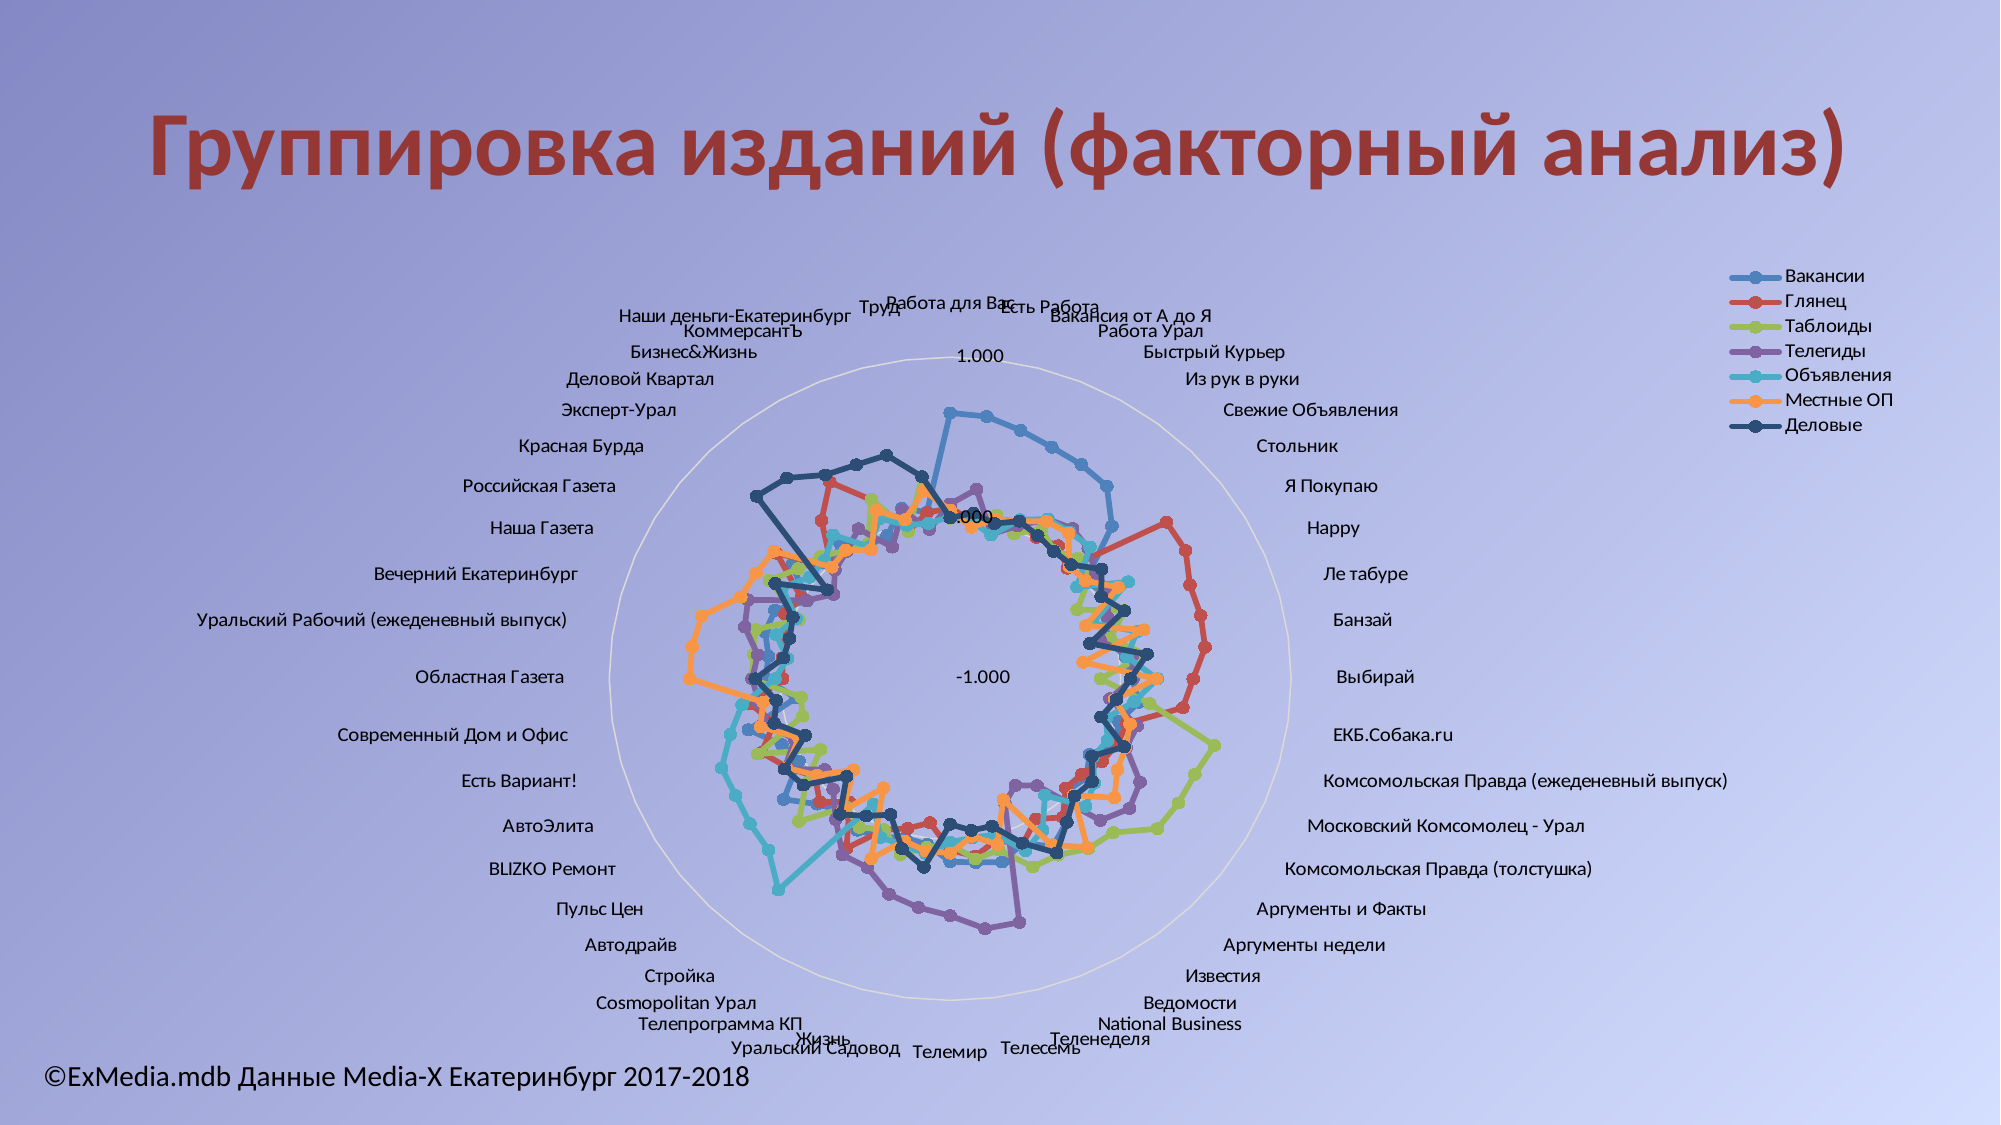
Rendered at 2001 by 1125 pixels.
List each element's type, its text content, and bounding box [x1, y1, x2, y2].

chart [99, 262, 1901, 1063]
text_box ©ExMedia.mdb Данные Media-X Екатеринбург 2017-2018 [28, 1049, 817, 1100]
title Группировка изданий (факторный анализ) [99, 45, 1900, 233]
